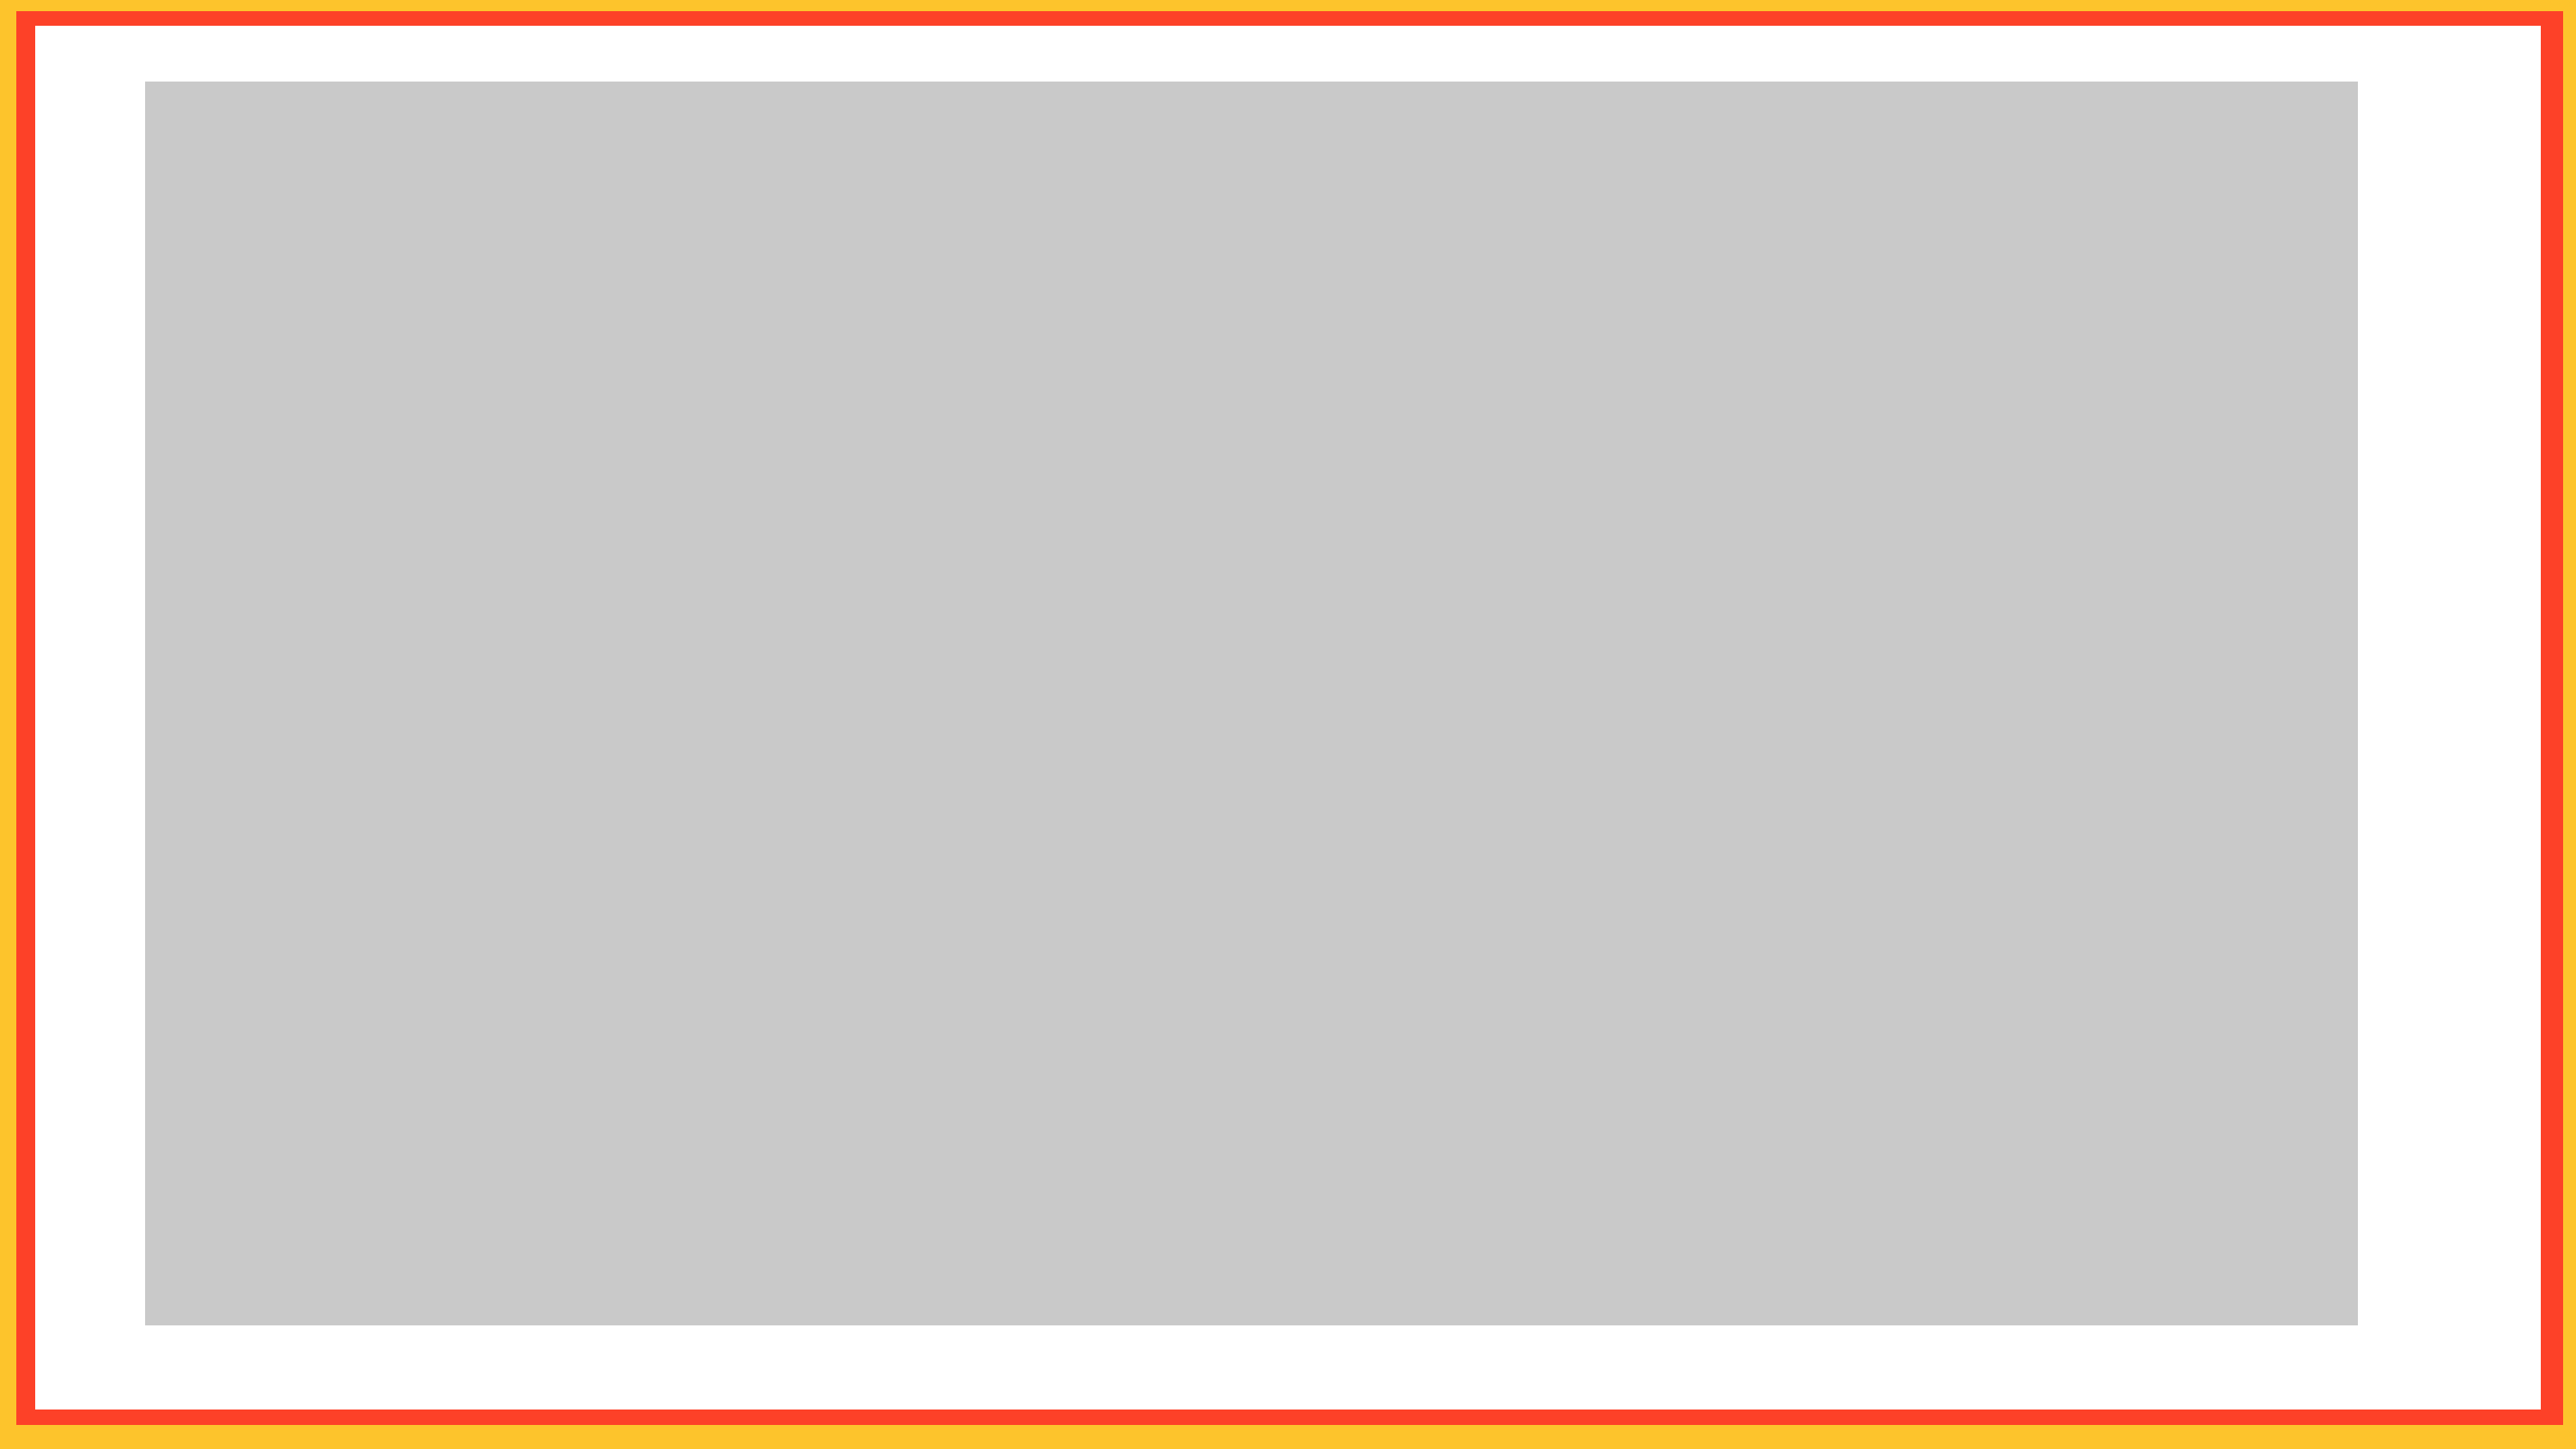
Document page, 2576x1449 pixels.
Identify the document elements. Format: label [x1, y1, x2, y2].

text_box [15, 10, 2564, 1426]
text_box [144, 81, 2359, 1326]
text_box [34, 26, 2541, 1410]
